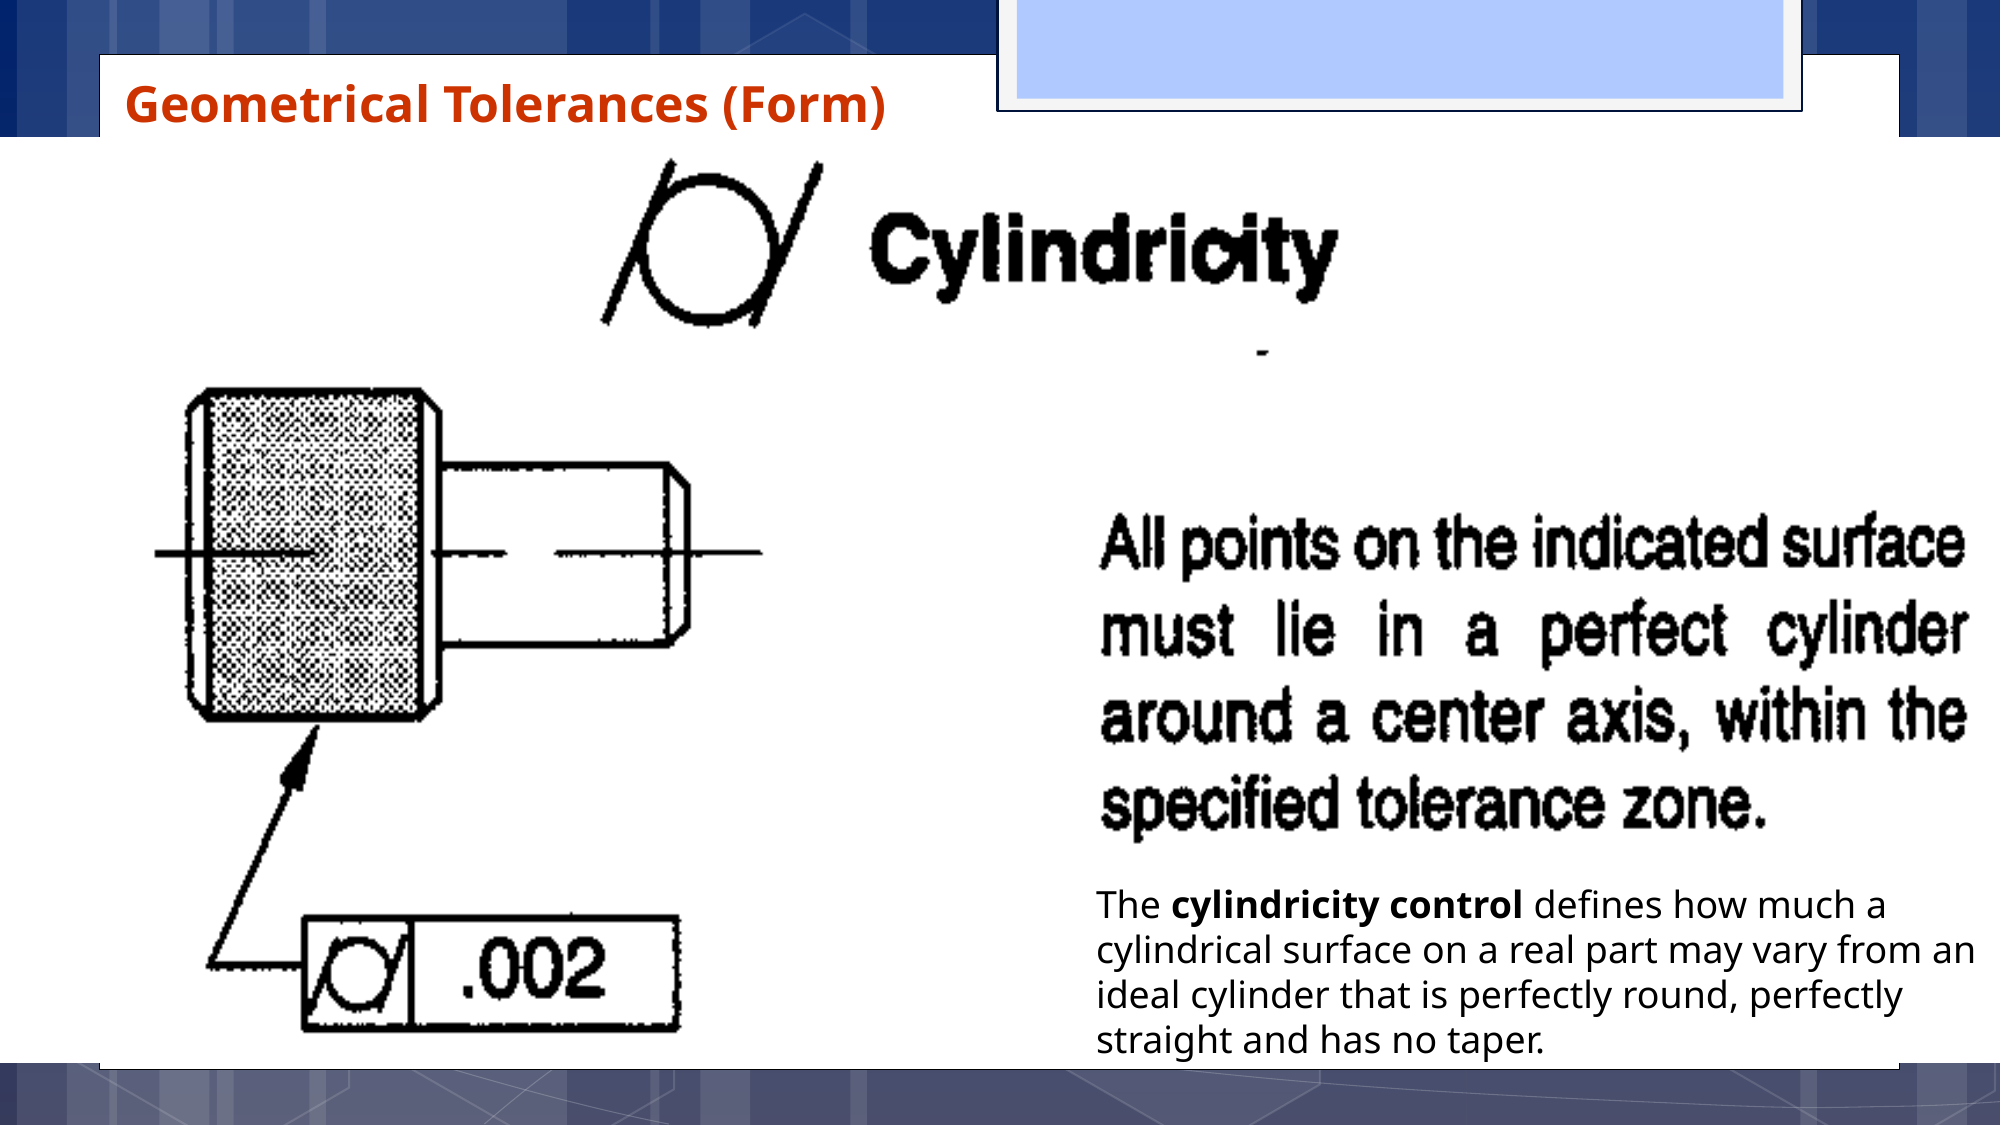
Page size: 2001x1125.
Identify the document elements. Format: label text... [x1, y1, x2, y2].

picture [0, 137, 2000, 1063]
text_box Geometrical Tolerances (Form) [109, 65, 1310, 133]
